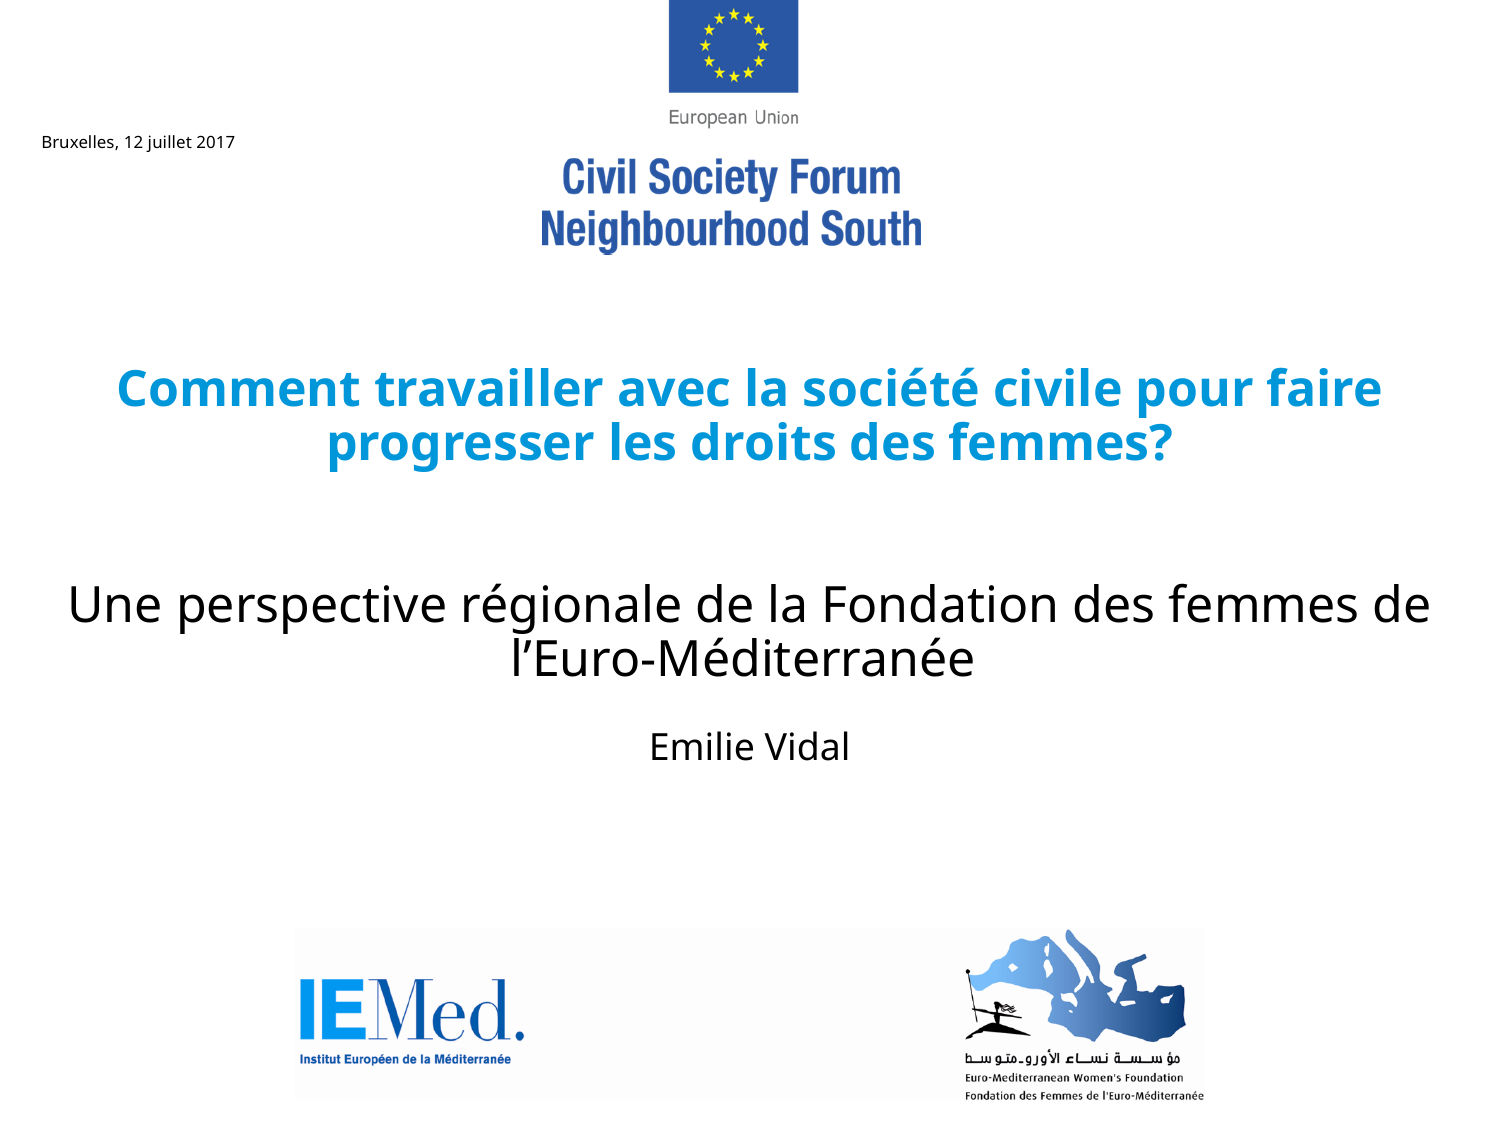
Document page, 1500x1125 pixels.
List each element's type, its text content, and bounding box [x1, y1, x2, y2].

picture [295, 928, 1205, 1101]
title Comment travailler avec la société civile pour faire progresser les droits des femmes? Une perspective régionale de la Fondation des femmes de l’Euro-Méditerranée Emilie Vidal [0, 397, 1500, 805]
text_box Bruxelles, 12 juillet 2017 [41, 111, 542, 152]
picture [542, 0, 921, 255]
